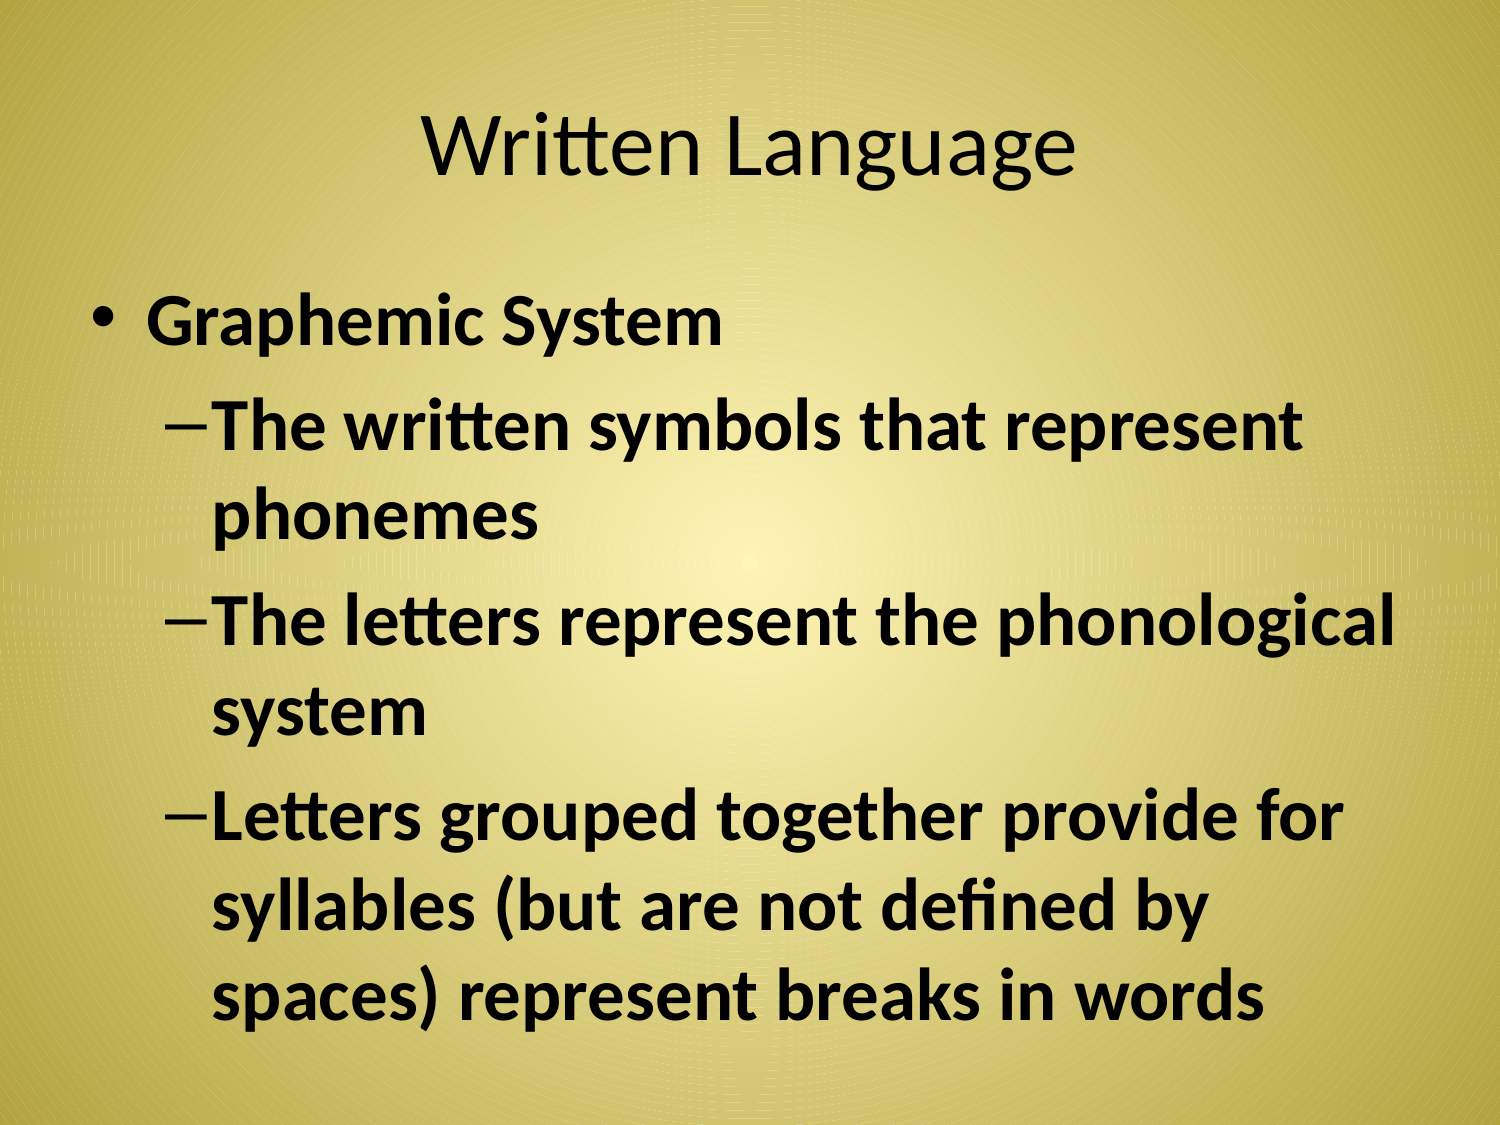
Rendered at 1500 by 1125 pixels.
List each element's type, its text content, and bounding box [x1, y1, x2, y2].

list Graphemic System The written symbols that represent phonemes The letters represent the phonological system Letters grouped together provide for syllables (but are not defined by spaces) represent breaks in words [75, 262, 1425, 1005]
title Written Language [75, 45, 1425, 233]
